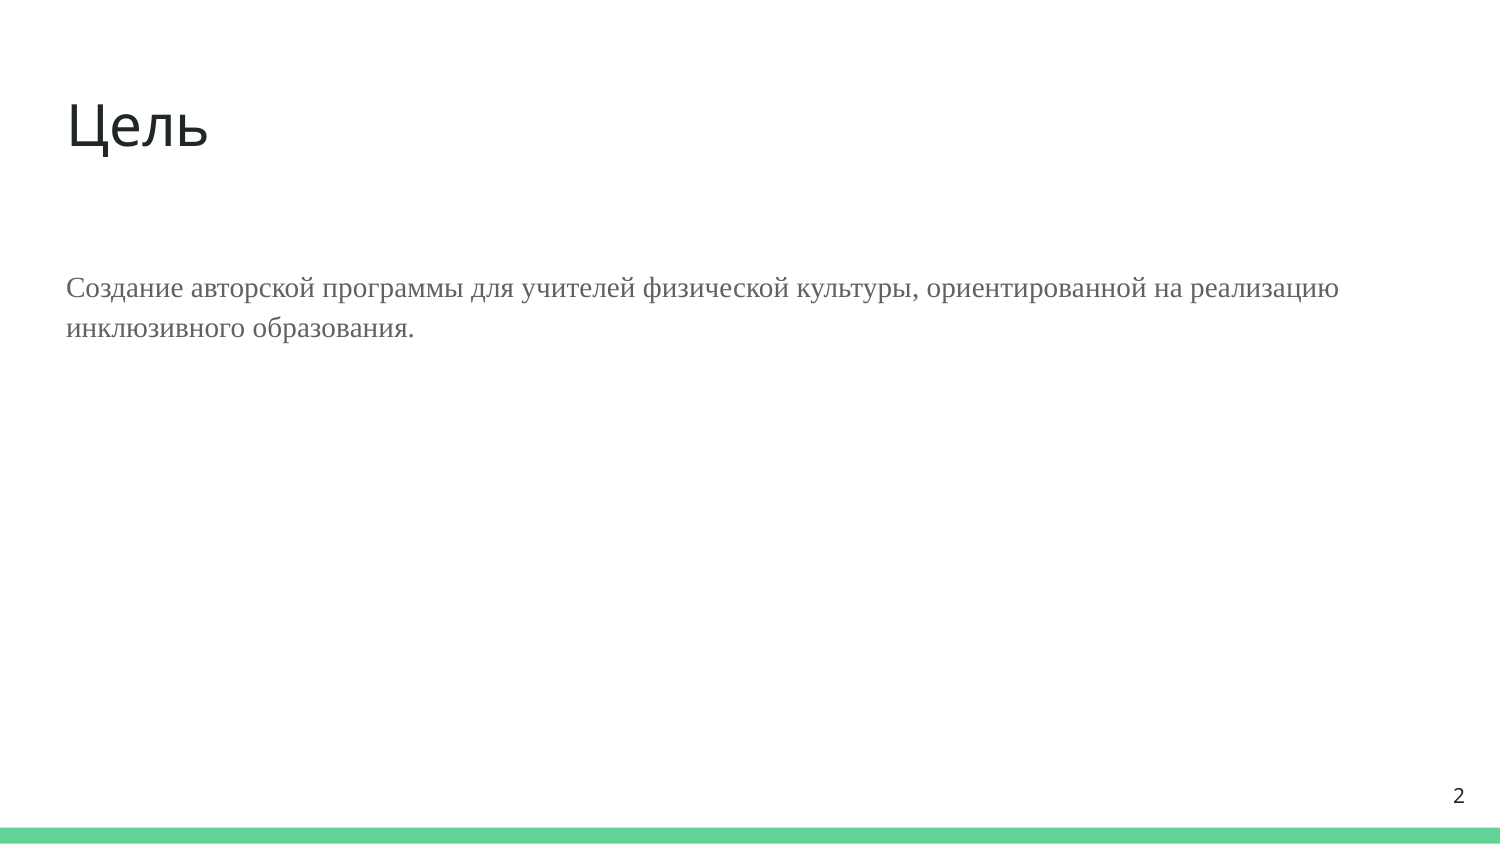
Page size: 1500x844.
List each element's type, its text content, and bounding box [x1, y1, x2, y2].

list Создание авторской программы для учителей физической культуры, ориентированной на реализацию инклюзивного образования. [51, 248, 1449, 774]
slide_number 2 [1389, 764, 1480, 830]
title Цель [51, 72, 1449, 167]
